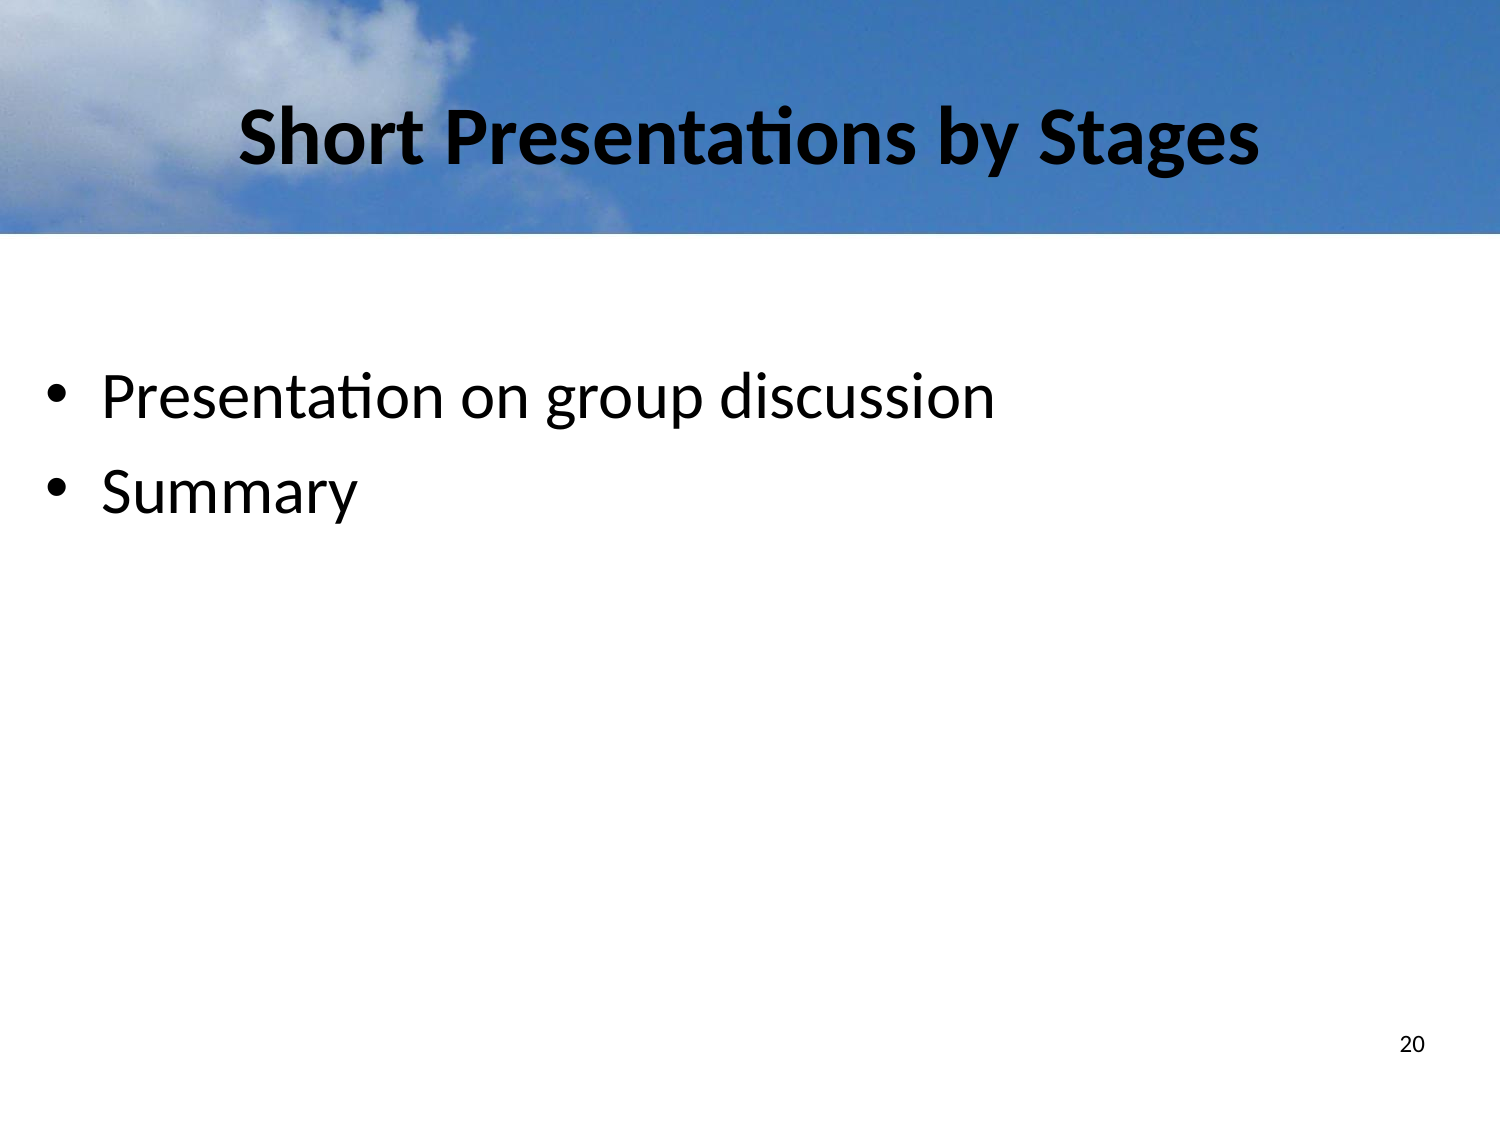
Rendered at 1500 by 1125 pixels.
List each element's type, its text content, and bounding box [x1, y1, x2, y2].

picture [0, 0, 1500, 1125]
slide_number 20 [1074, 1012, 1425, 1073]
list Presentation on group discussion Summary [36, 249, 1463, 1051]
title Short Presentations by Stages [36, 36, 1463, 226]
